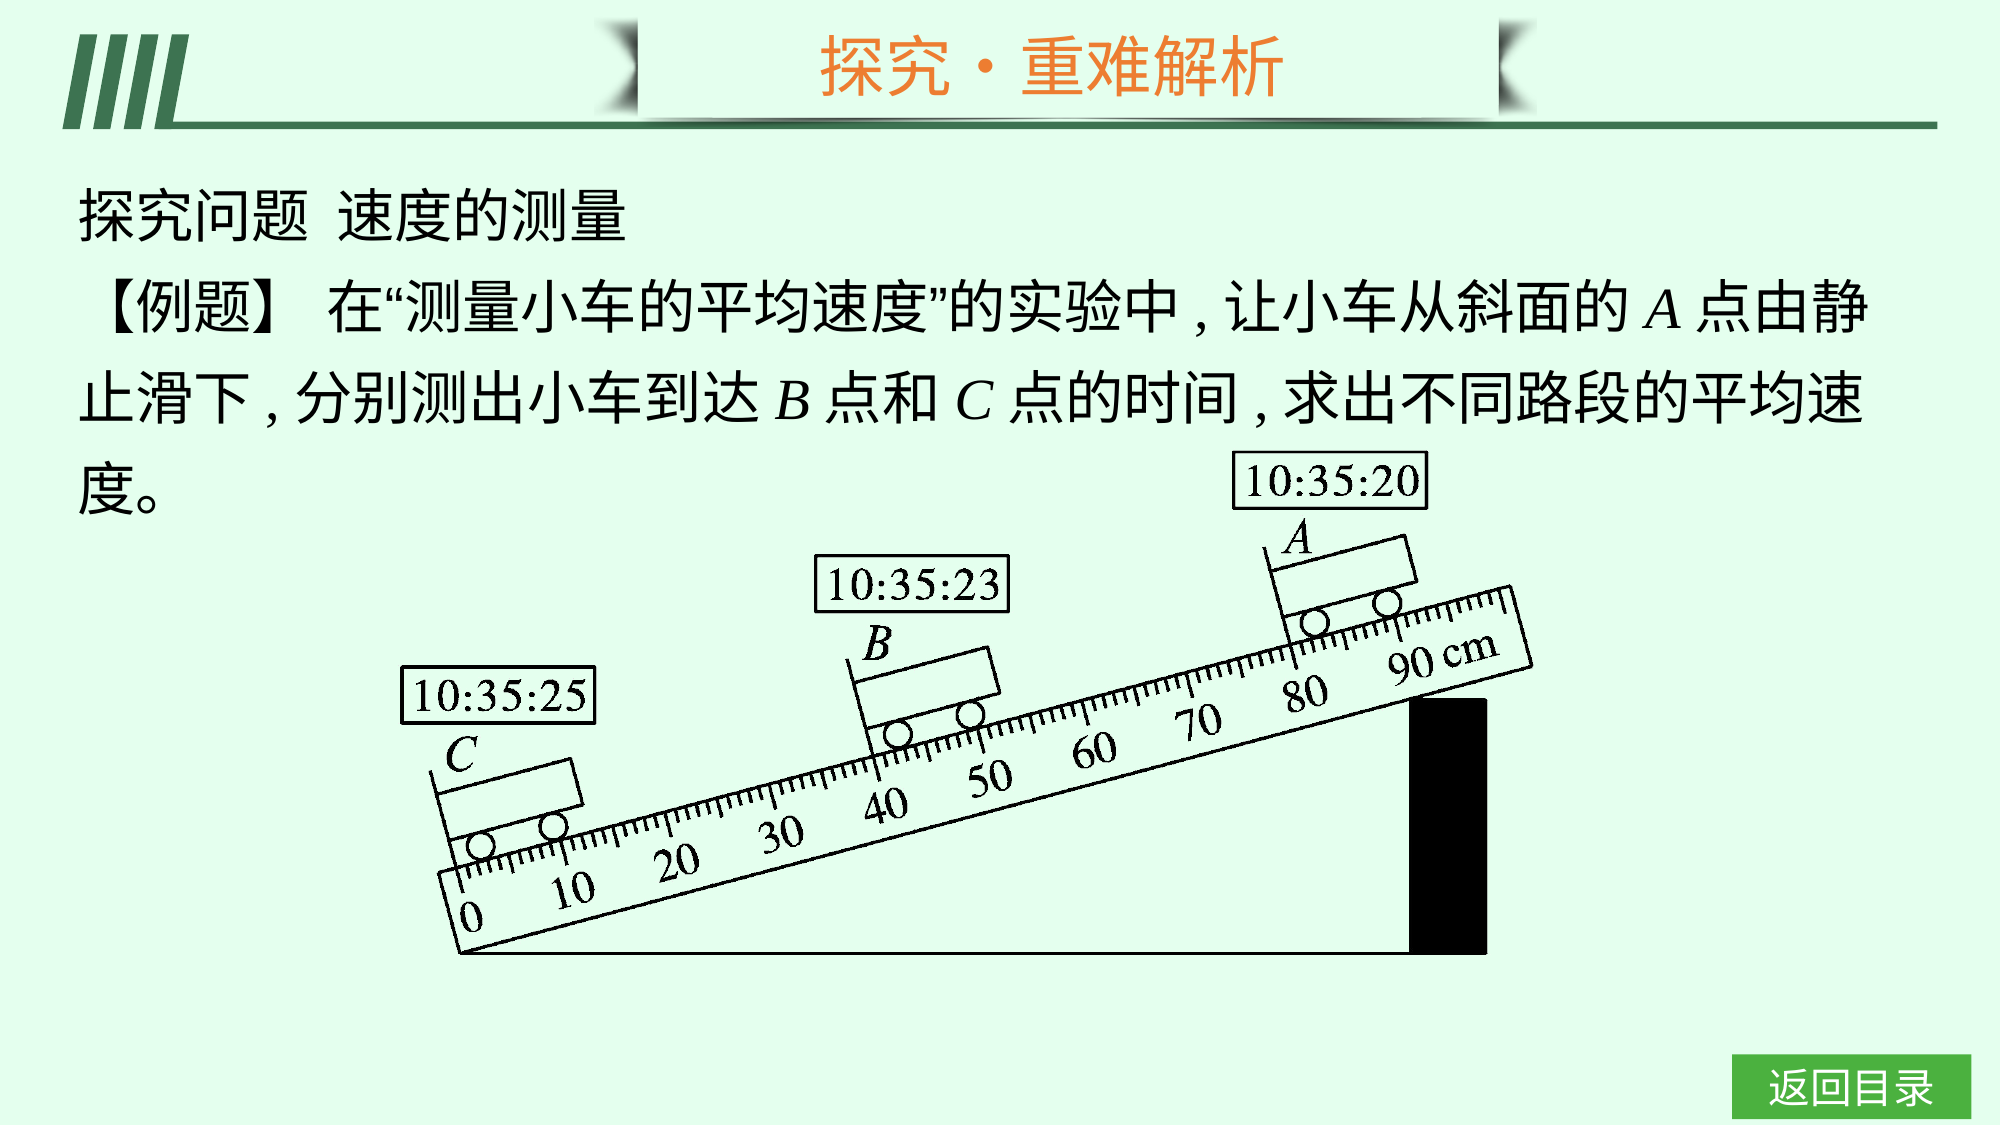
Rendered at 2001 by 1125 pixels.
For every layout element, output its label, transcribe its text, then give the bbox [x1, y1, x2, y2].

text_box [594, 16, 1537, 127]
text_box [62, 34, 1938, 130]
picture [398, 446, 1537, 959]
text_box 探究问题 速度的测量 【例题】 在“测量小车的平均速度”的实验中,让小车从斜面的A点由静止滑下,分别测出小车到达B点和C点的时间,求出不同路段的平均速度。 [62, 150, 1938, 530]
